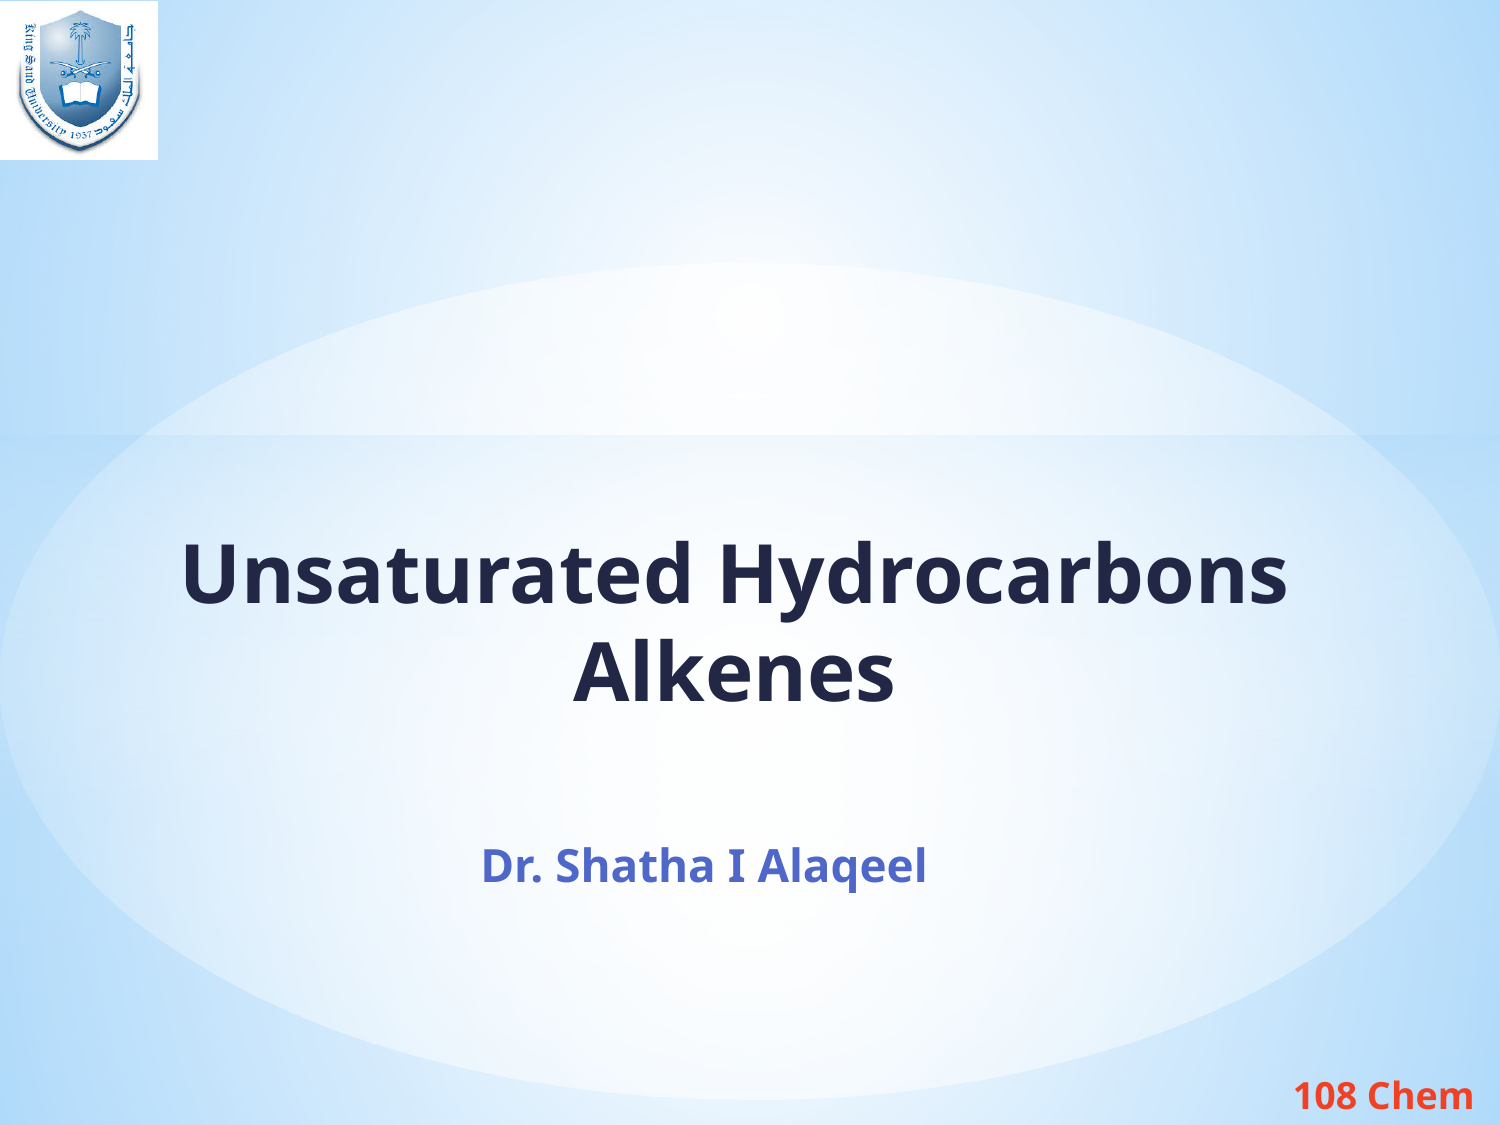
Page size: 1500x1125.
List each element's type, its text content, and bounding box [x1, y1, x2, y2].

title Unsaturated Hydrocarbons Alkenes [134, 513, 1312, 808]
text_box 108 Chem [1278, 1064, 1490, 1125]
picture [0, 1, 159, 160]
subtitle Dr. Shatha I Alaqeel [241, 828, 1167, 974]
